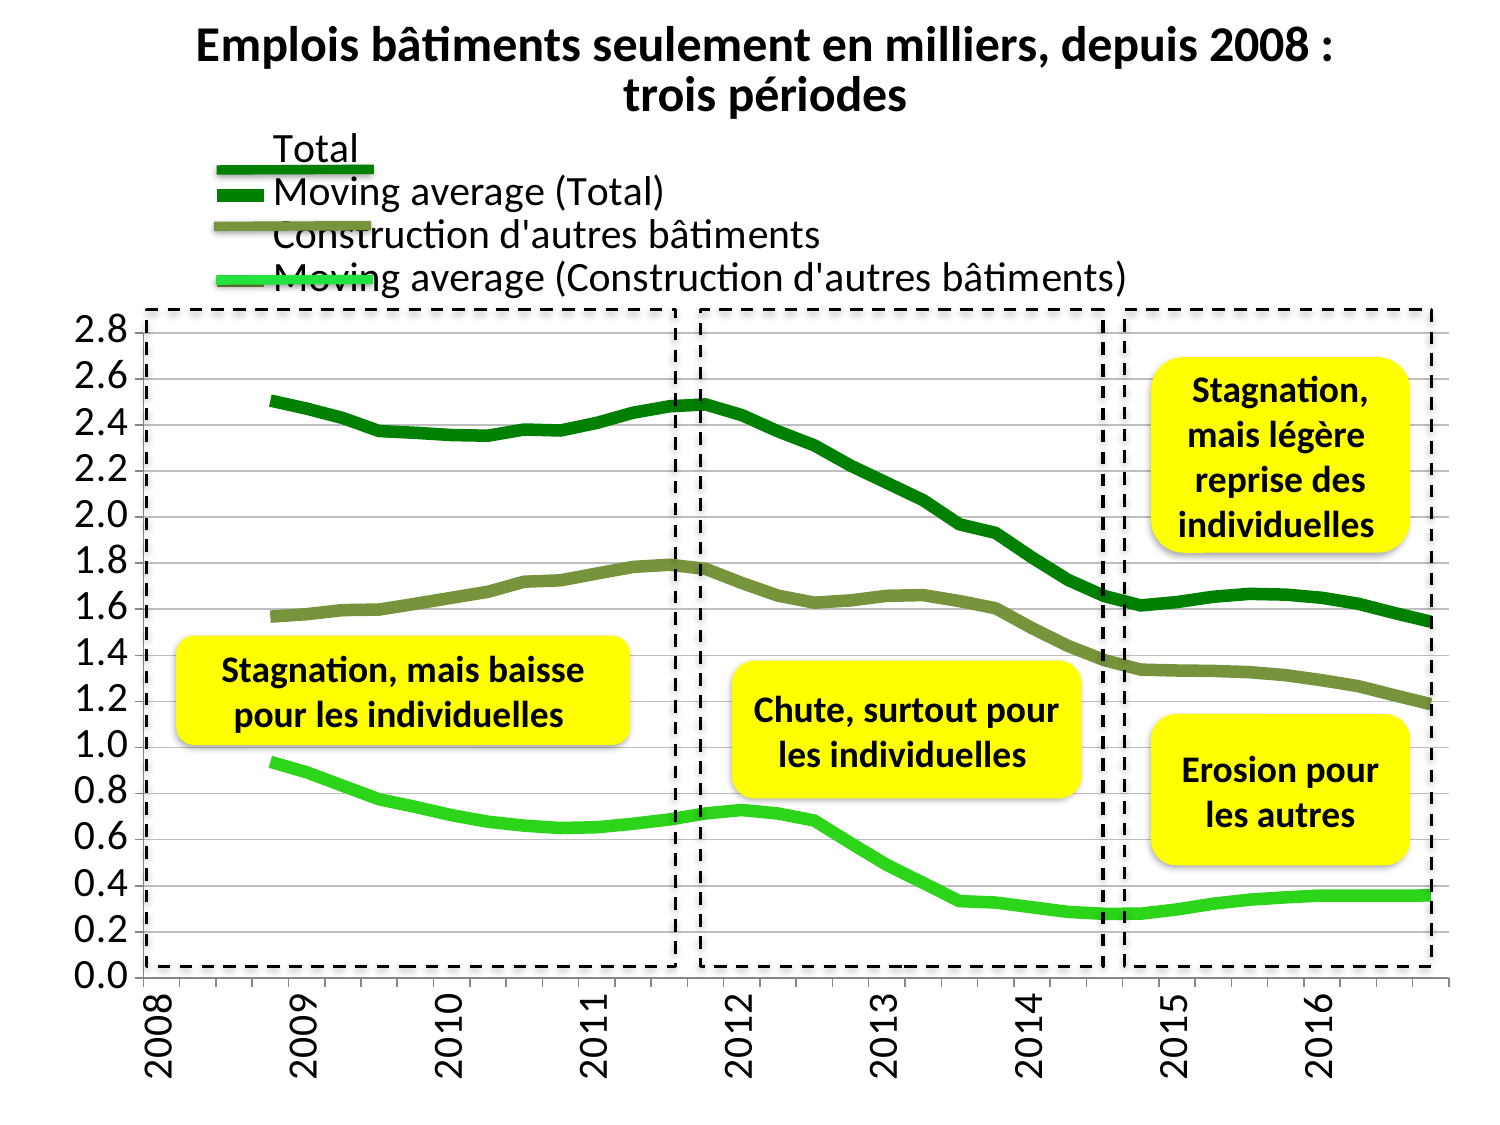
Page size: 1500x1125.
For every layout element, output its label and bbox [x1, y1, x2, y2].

chart [0, 8, 1459, 1125]
